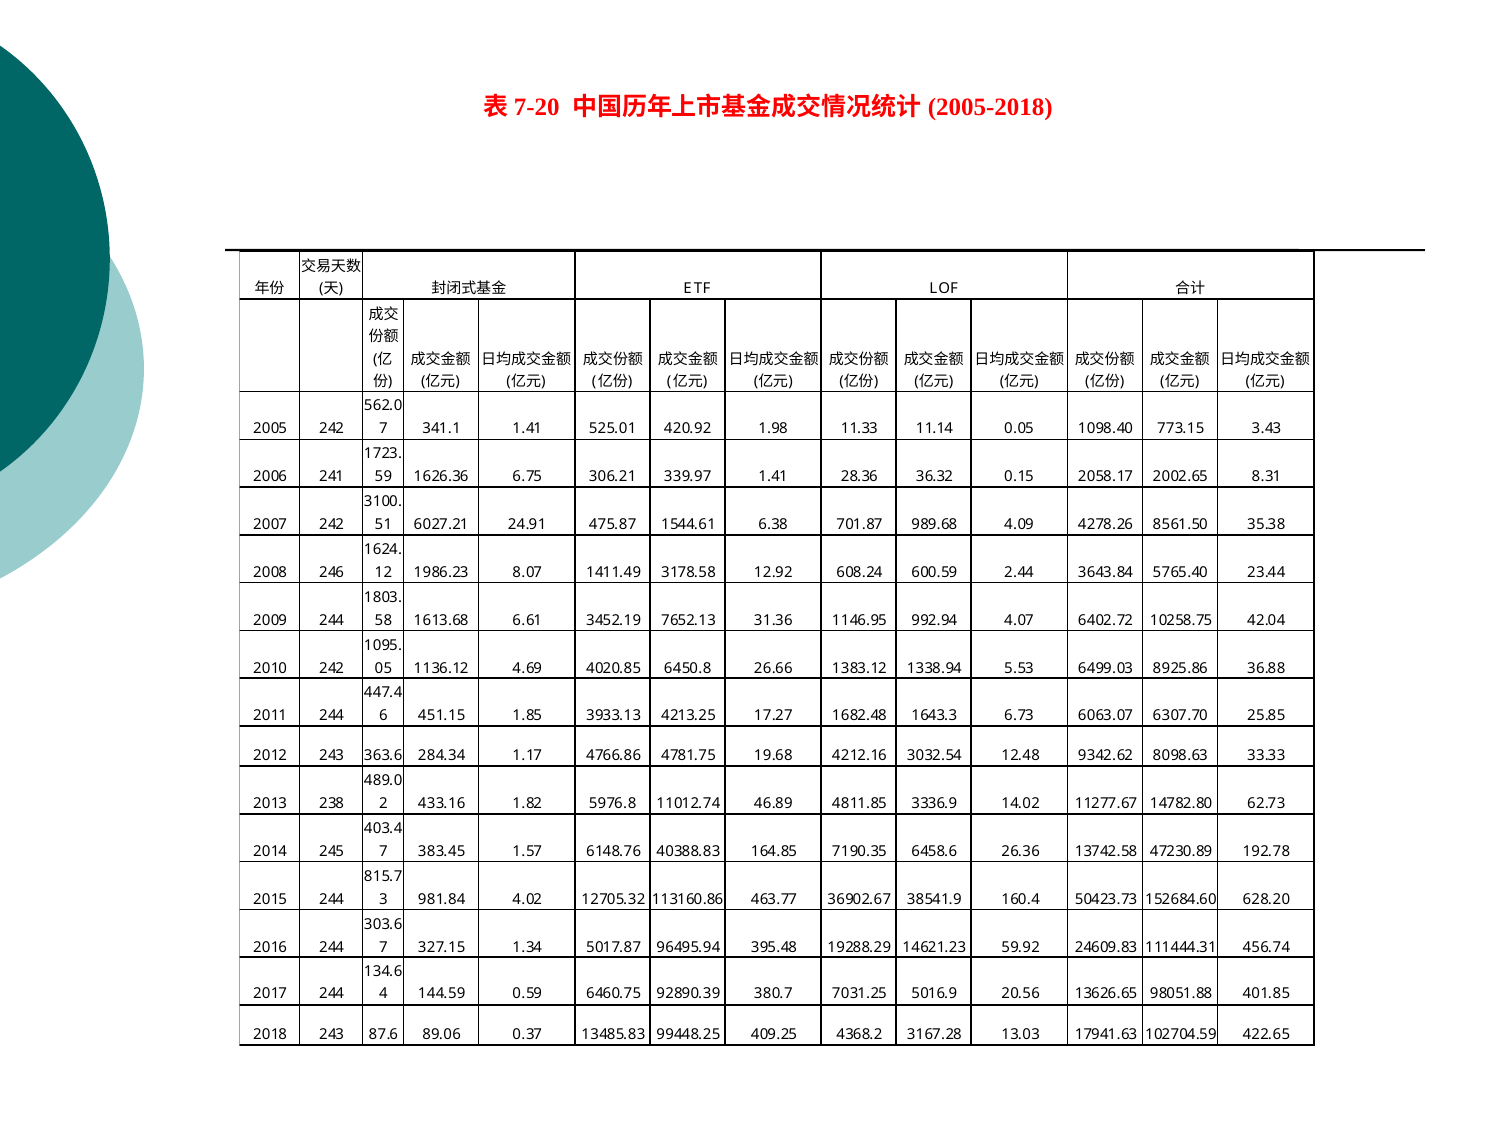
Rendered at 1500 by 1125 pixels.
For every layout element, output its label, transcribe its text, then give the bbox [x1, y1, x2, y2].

picture [239, 250, 1500, 1084]
text_box 表7-20 中国历年上市基金成交情况统计(2005-2018) [468, 83, 1068, 128]
